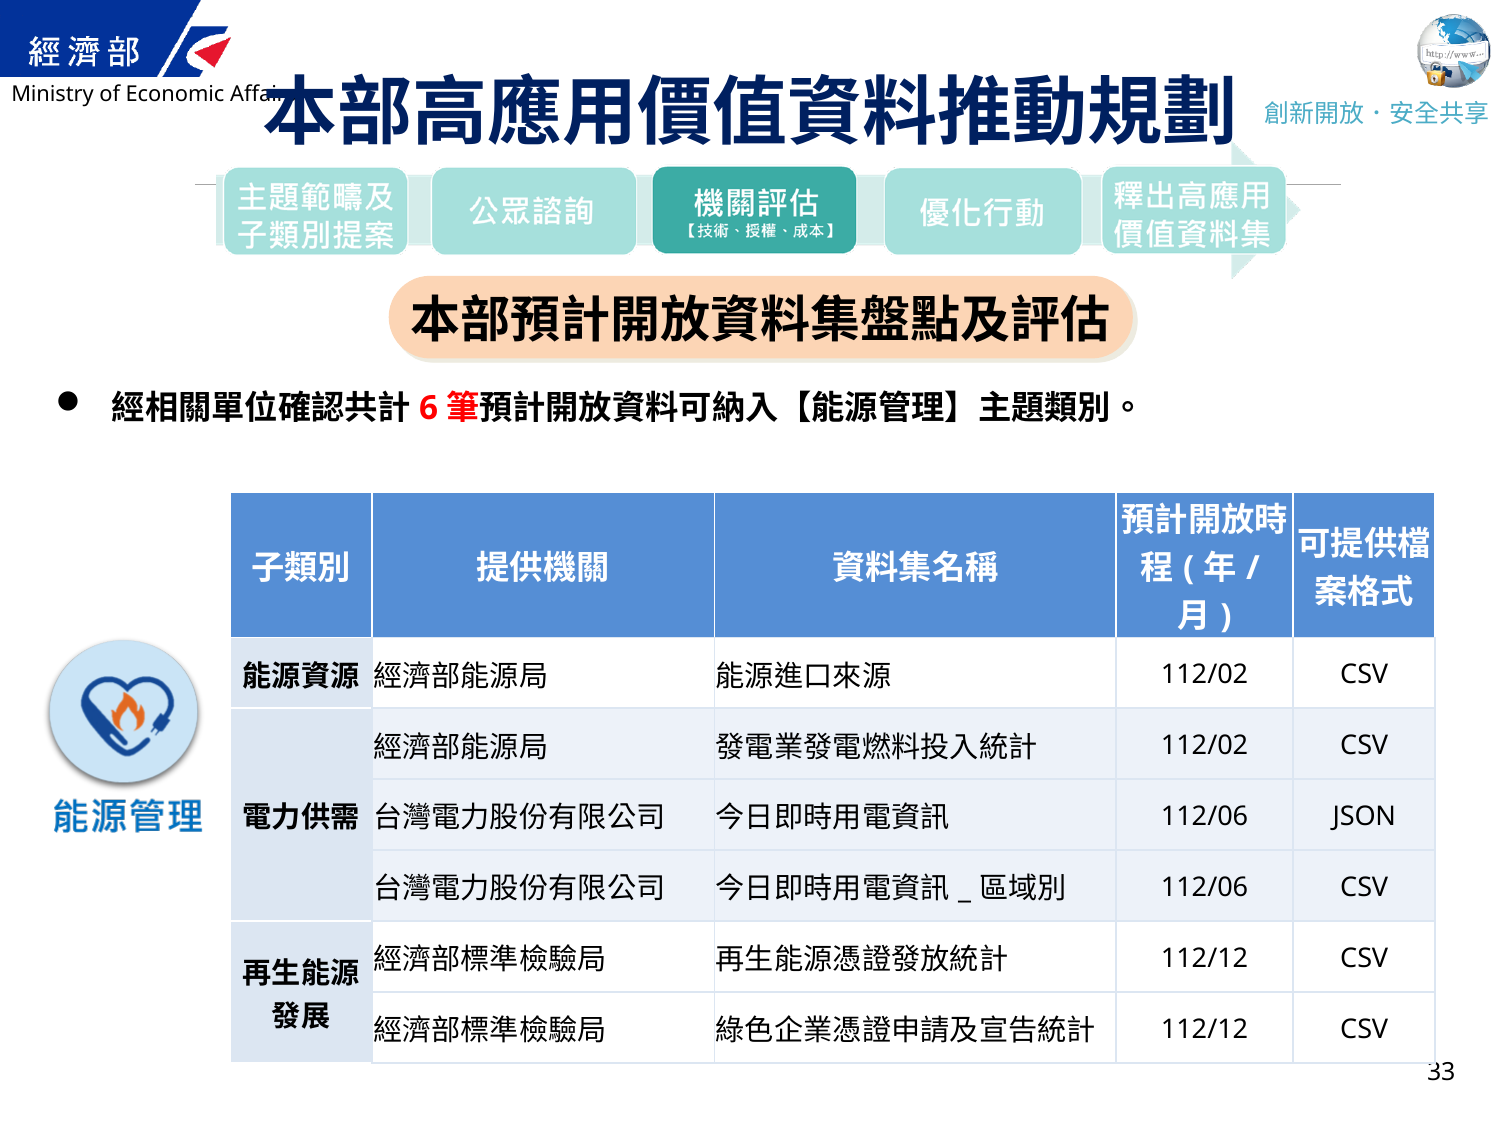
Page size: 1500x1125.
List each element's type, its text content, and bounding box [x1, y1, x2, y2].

table_cell 台灣電力股份有限公司 [373, 780, 714, 849]
table_cell 再生能源發展 [231, 922, 371, 1062]
table_header 可提供檔案格式 [1294, 493, 1434, 637]
table_cell 經濟部標準檢驗局 [373, 922, 714, 991]
table_cell CSV [1294, 922, 1434, 991]
title 本部高應用價值資料推動規劃 [75, 45, 1425, 173]
table_cell 能源進口來源 [715, 638, 1115, 707]
table_header 資料集名稱 [715, 493, 1115, 637]
table_cell 112/12 [1117, 993, 1292, 1062]
table_cell 電力供需 [231, 709, 371, 920]
table_cell 經濟部標準檢驗局 [373, 993, 714, 1062]
table_cell 112/06 [1117, 780, 1292, 849]
table_cell 發電業發電燃料投入統計 [715, 709, 1115, 778]
table_cell 112/02 [1117, 638, 1292, 707]
table_header 提供機關 [373, 493, 714, 637]
picture [0, 633, 258, 863]
table_cell 112/06 [1117, 851, 1292, 920]
picture [1411, 10, 1495, 90]
table_cell 今日即時用電資訊 [715, 780, 1115, 849]
table_header 子類別 [231, 493, 371, 637]
table_cell CSV [1294, 709, 1434, 778]
table_cell CSV [1294, 638, 1434, 707]
picture [0, 0, 231, 77]
table_cell 綠色企業憑證申請及宣告統計 [715, 993, 1115, 1062]
table_cell 112/02 [1117, 709, 1292, 778]
text_box 經相關單位確認共計6筆預計開放資料可納入【能源管理】主題類別。 [40, 358, 1449, 434]
table_header 預計開放時程(年/月) [1117, 493, 1292, 637]
table_cell 經濟部能源局 [373, 709, 714, 778]
picture [215, 140, 1308, 280]
table_cell CSV [1294, 851, 1434, 920]
slide_number 33 [1120, 1042, 1471, 1103]
table_cell 今日即時用電資訊_區域別 [715, 851, 1115, 920]
table_cell 經濟部能源局 [373, 638, 714, 707]
table_cell JSON [1294, 780, 1434, 849]
table_cell 再生能源憑證發放統計 [715, 922, 1115, 991]
table_cell 112/12 [1117, 922, 1292, 991]
table_cell 台灣電力股份有限公司 [373, 851, 714, 920]
text_box 本部預計開放資料集盤點及評估 [388, 288, 1133, 359]
table_cell CSV [1294, 993, 1434, 1062]
table_cell 能源資源 [262, 638, 371, 707]
